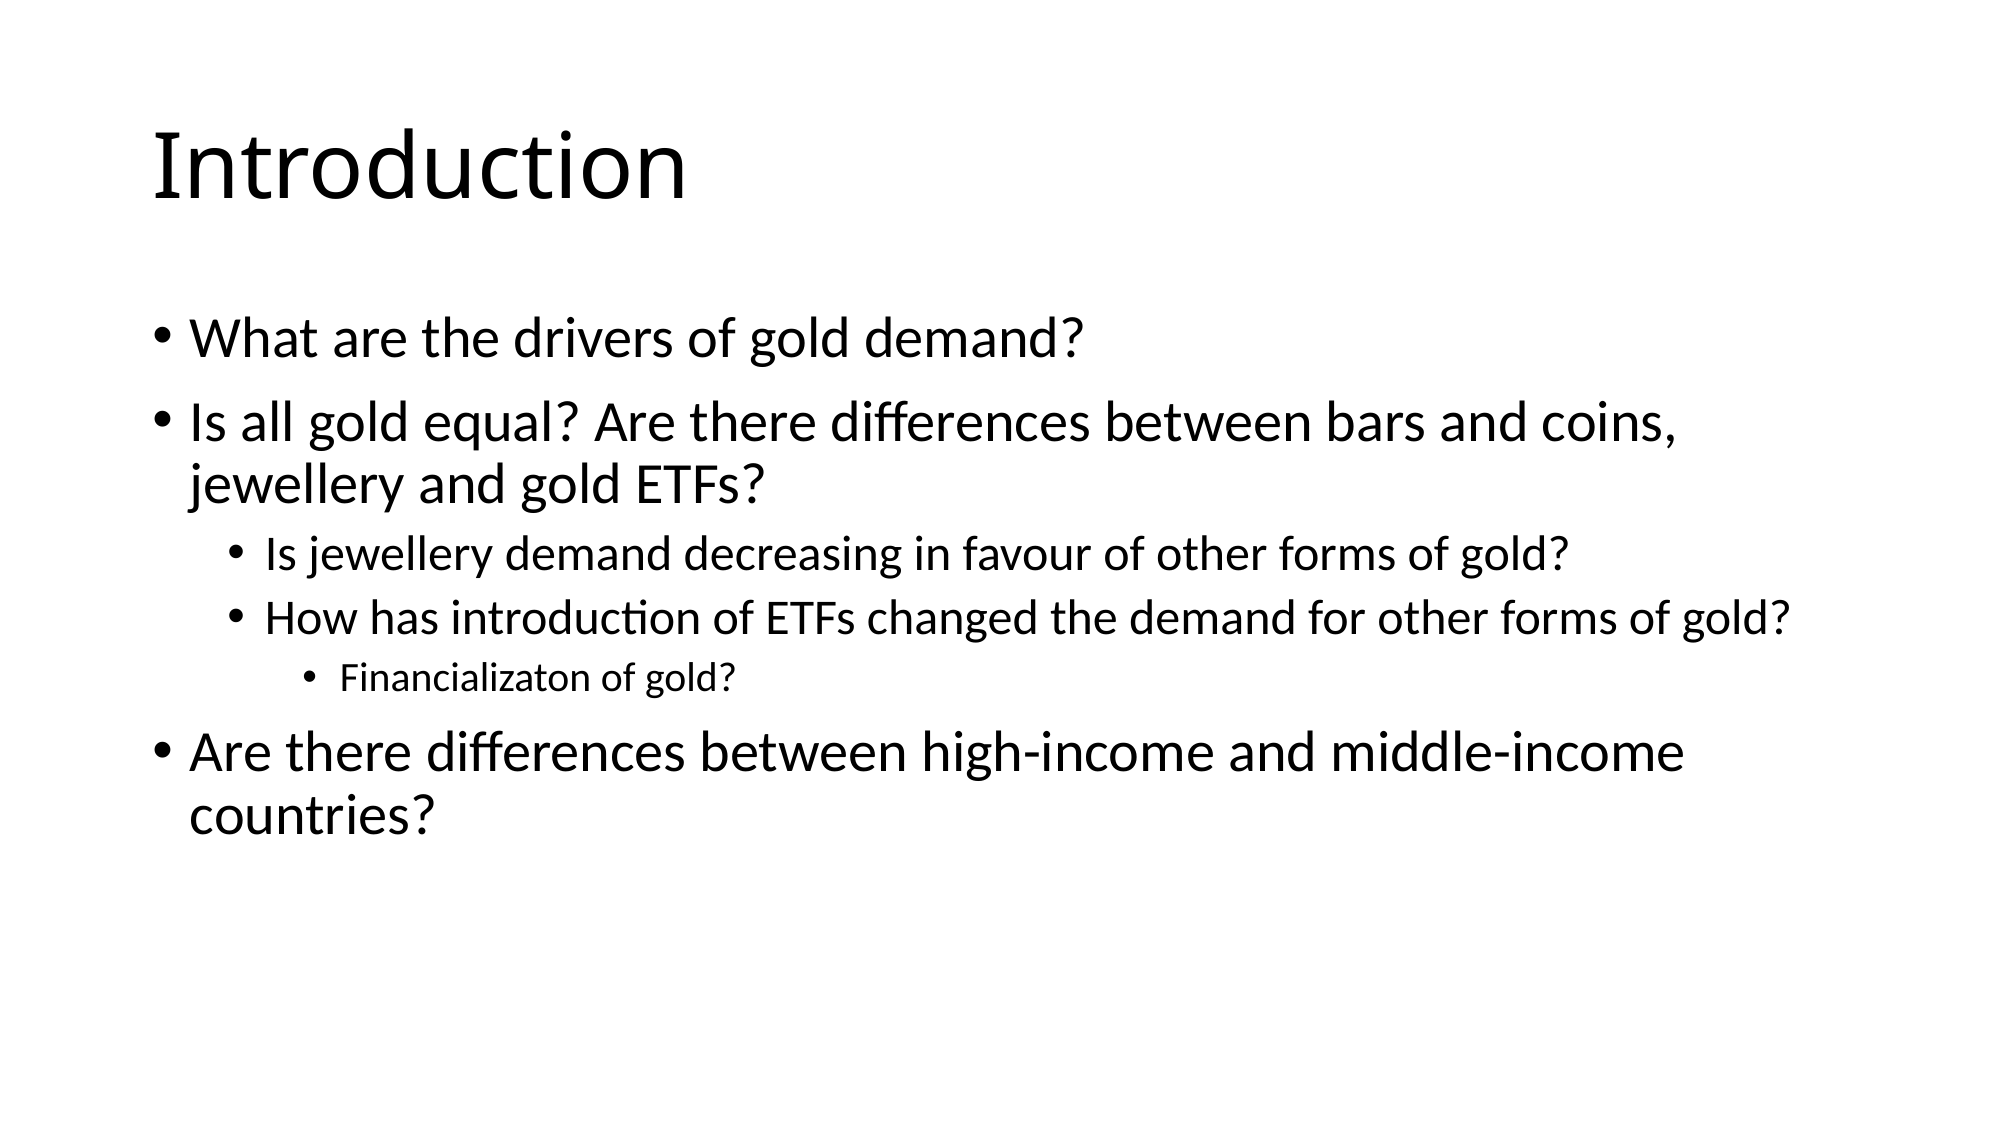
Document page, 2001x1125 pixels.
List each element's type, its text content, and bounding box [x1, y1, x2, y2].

title Introduction [137, 59, 1863, 278]
list What are the drivers of gold demand? Is all gold equal? Are there differences between bars and coins, jewellery and gold ETFs? Is jewellery demand decreasing in favour of other forms of gold? How has introduction of ETFs changed the demand for other forms of gold? Financializaton of gold? Are there differences between high-income and middle-income countries? [137, 299, 1863, 1014]
